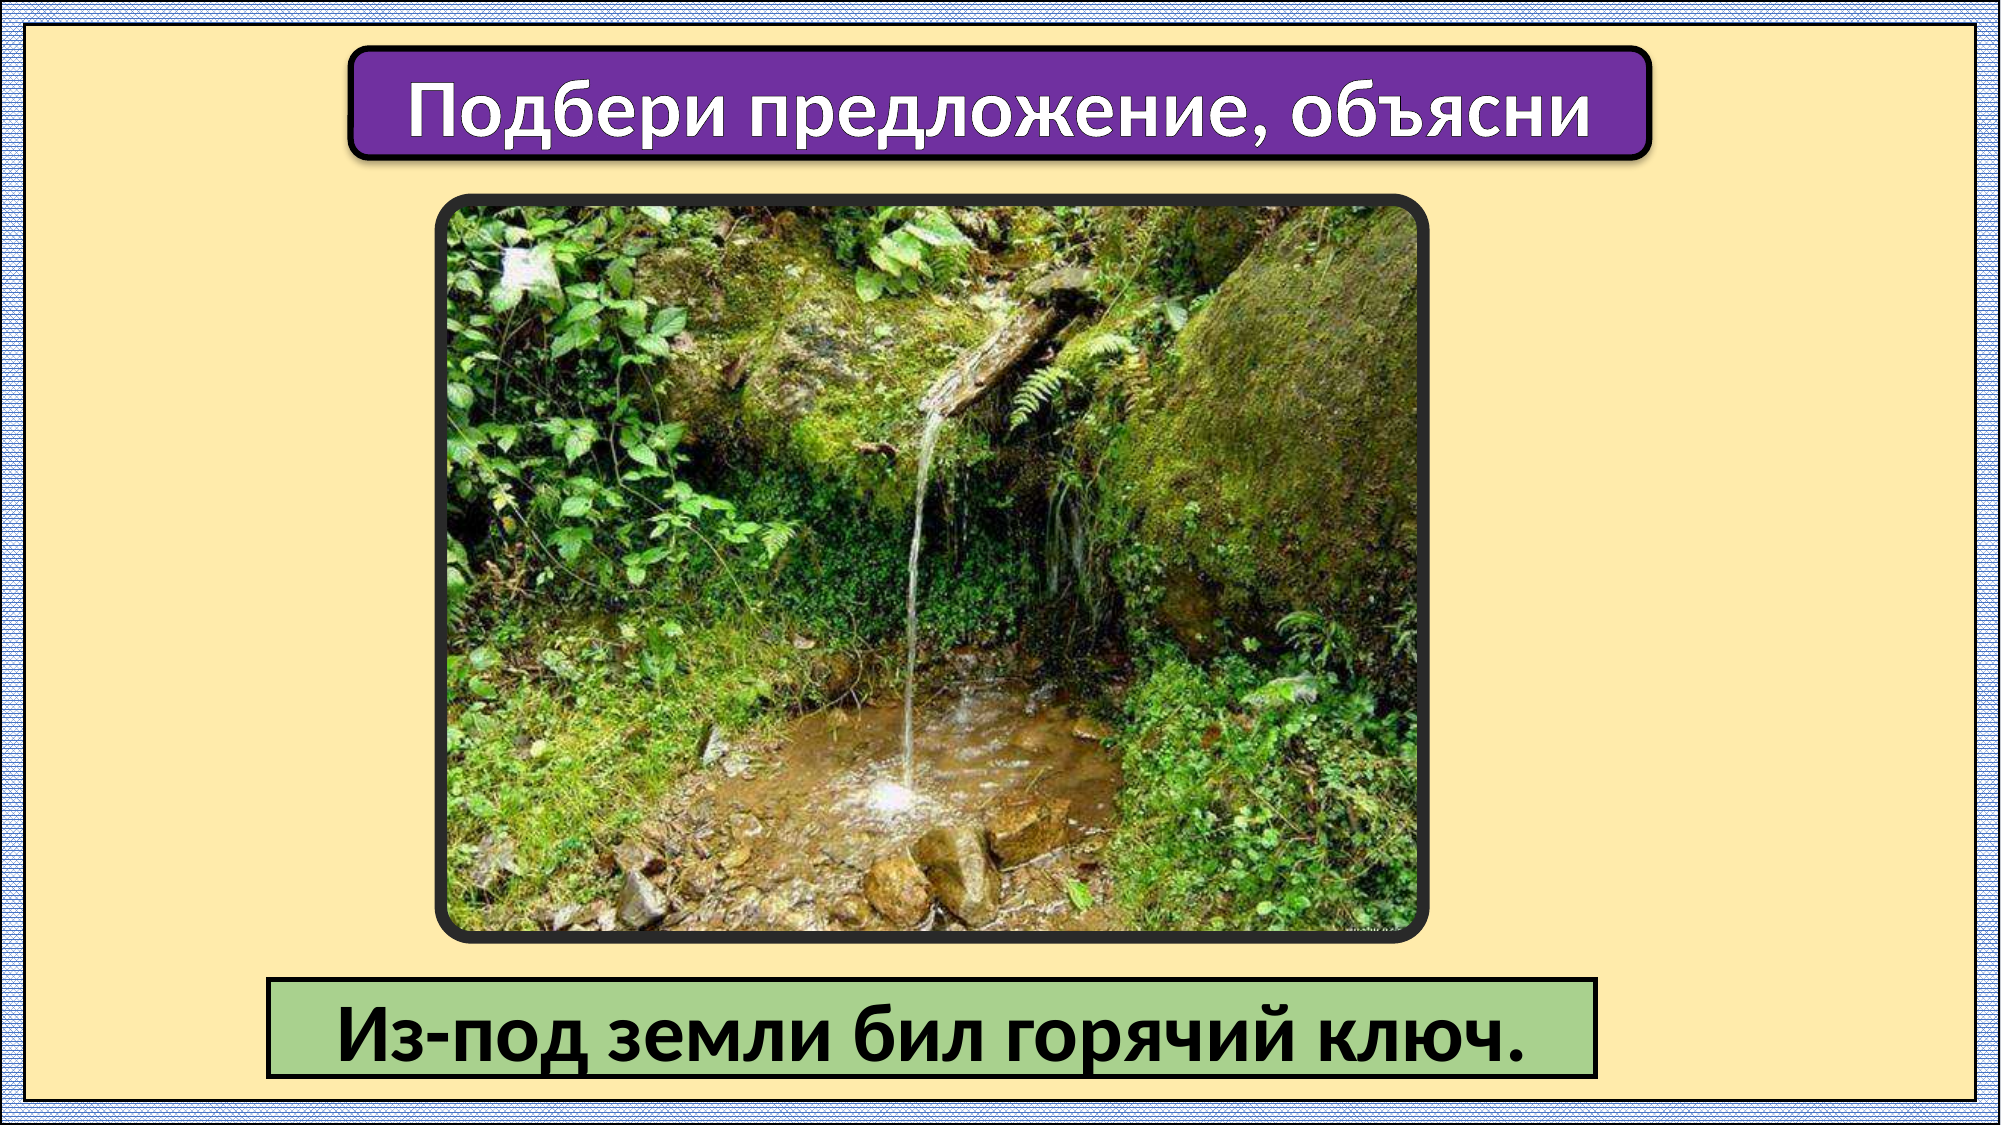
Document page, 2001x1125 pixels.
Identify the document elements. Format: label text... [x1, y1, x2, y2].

text_box Подбери предложение, объясни [349, 47, 1651, 159]
picture [440, 199, 1424, 938]
text_box Из-под земли бил горячий ключ. [268, 979, 1596, 1077]
